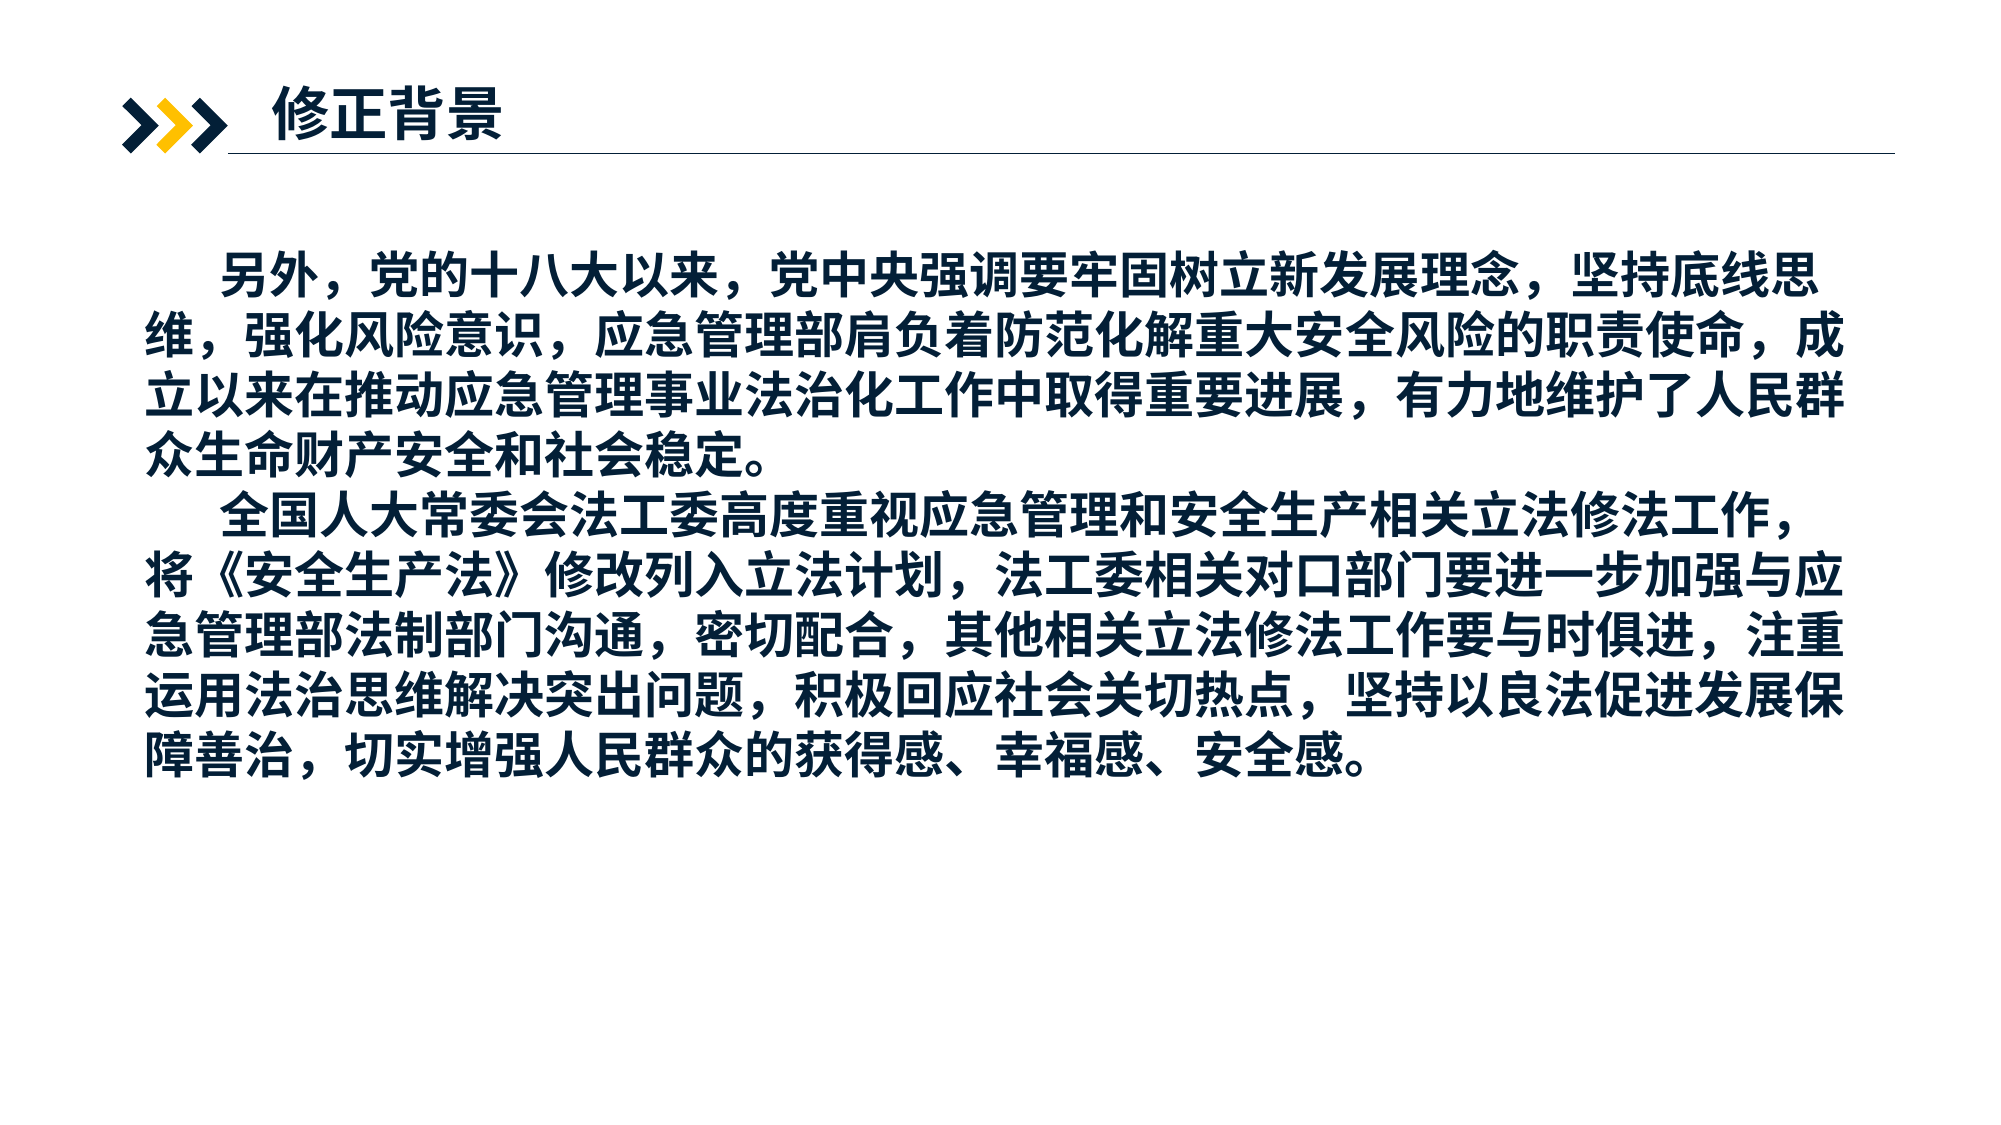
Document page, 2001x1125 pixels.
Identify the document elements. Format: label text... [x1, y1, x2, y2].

text_box 另外，党的十八大以来，党中央强调要牢固树立新发展理念，坚持底线思维，强化风险意识，应急管理部肩负着防范化解重大安全风险的职责使命，成立以来在推动应急管理事业法治化工作中取得重要进展，有力地维护了人民群众生命财产安全和社会稳定。 全国人大常委会法工委高度重视应急管理和安全生产相关立法修法工作，将《安全生产法》修改列入立法计划，法工委相关对口部门要进一步加强与应急管理部法制部门沟通，密切配合，其他相关立法修法工作要与时俱进，注重运用法治思维解决突出问题，积极回应社会关切热点，坚持以良法促进发展保障善治，切实增强人民群众的获得感、幸福感、安全感。 [129, 236, 1870, 792]
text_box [121, 97, 1895, 154]
text_box 修正背景 [260, 71, 788, 97]
